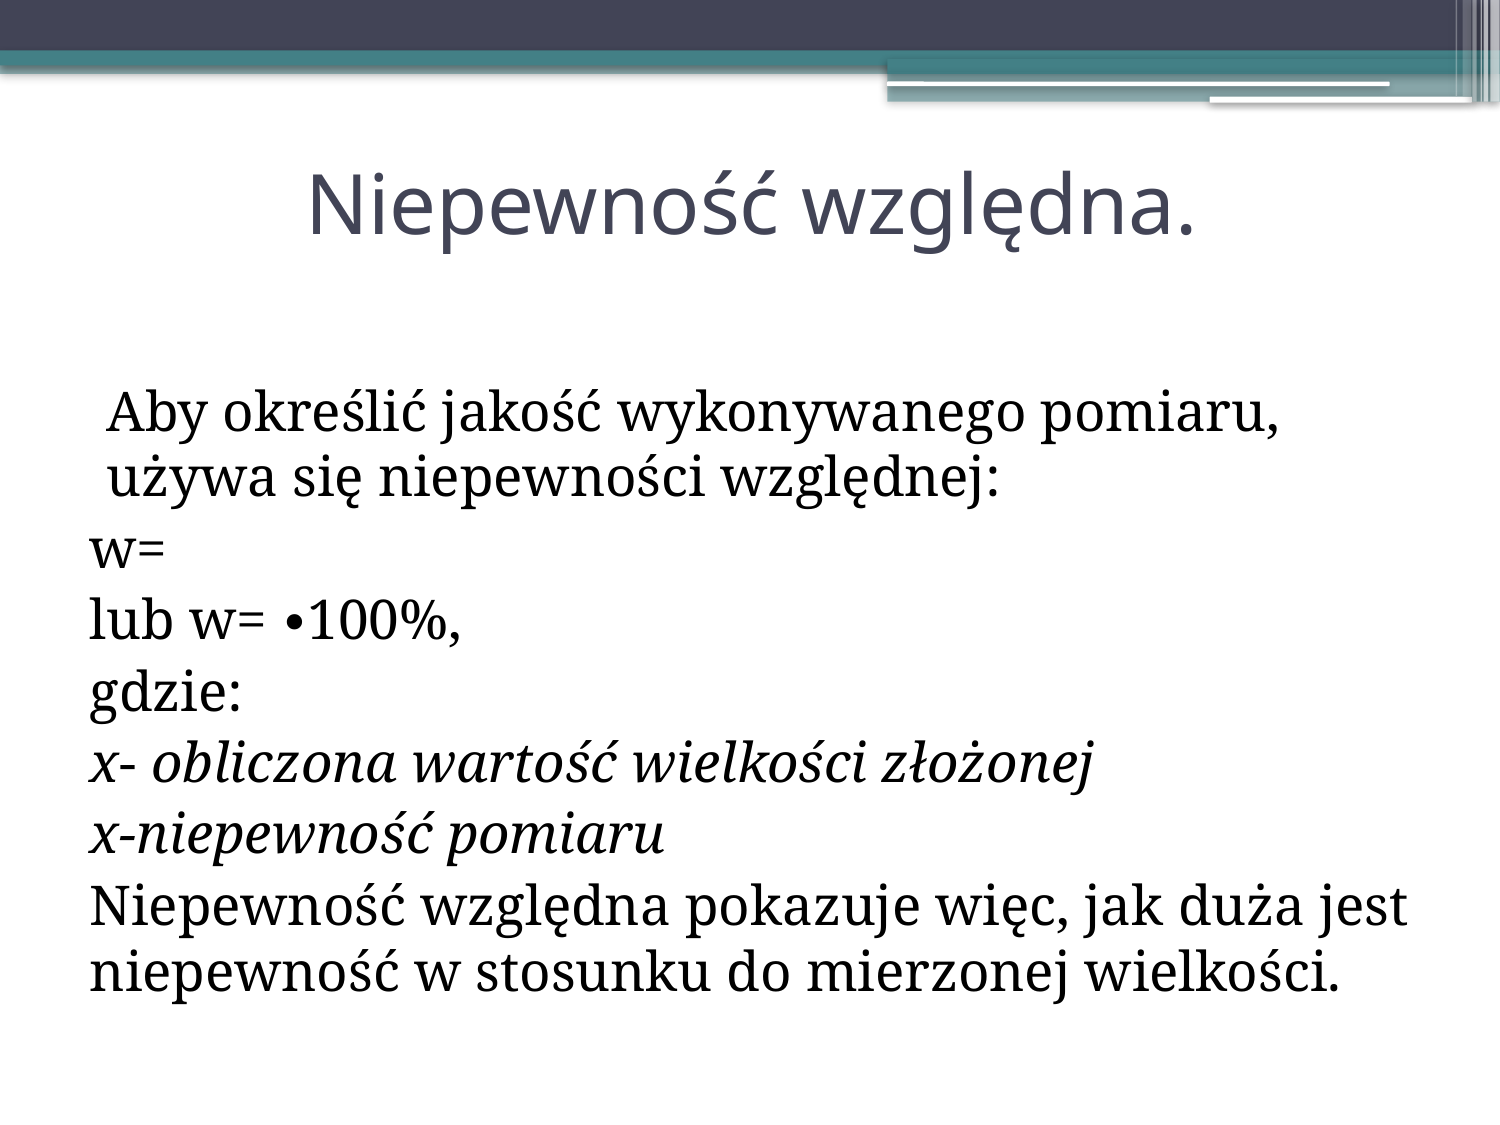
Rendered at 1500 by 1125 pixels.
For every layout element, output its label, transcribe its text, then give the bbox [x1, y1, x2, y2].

title Niepewność względna. [76, 113, 1427, 289]
